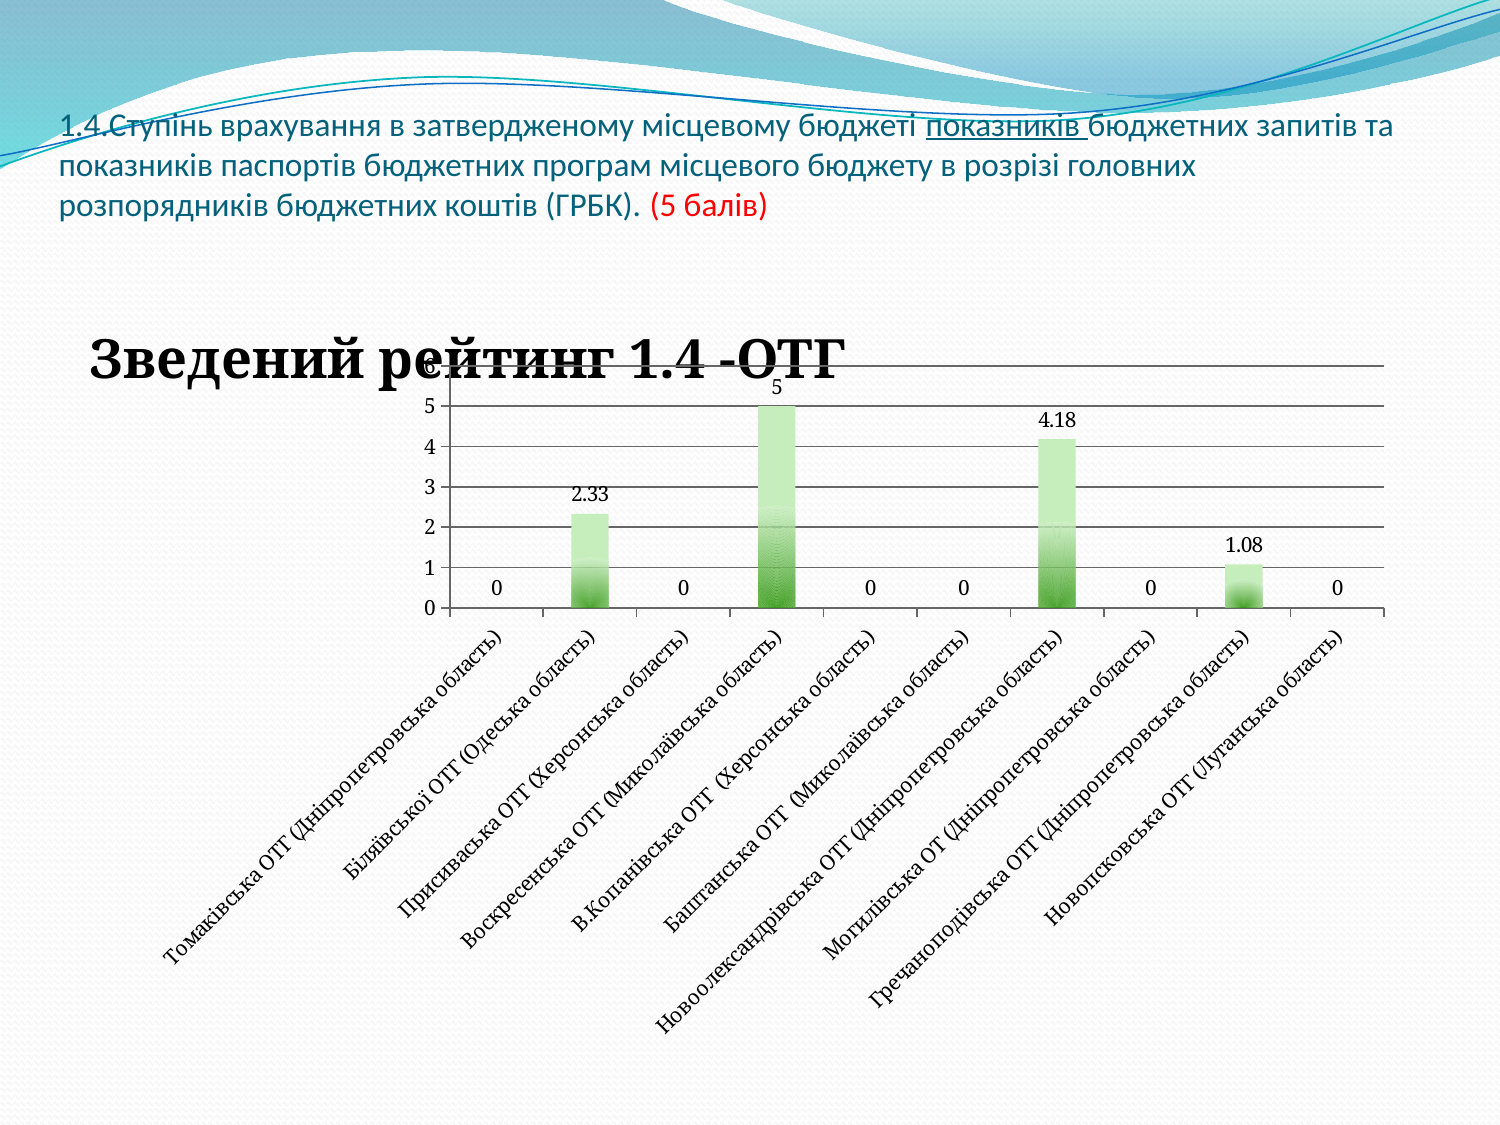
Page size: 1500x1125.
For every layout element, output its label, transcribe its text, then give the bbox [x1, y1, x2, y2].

chart [140, 337, 1419, 1055]
list Зведений рейтинг 1.4 -ОТГ [75, 317, 1425, 1038]
title 1.4.Ступінь врахування в затвердженому місцевому бюджеті показників бюджетних запитів та показників паспортів бюджетних програм місцевого бюджету в розрізі головних розпорядників бюджетних коштів (ГРБК). (5 балів) [58, 35, 1409, 223]
